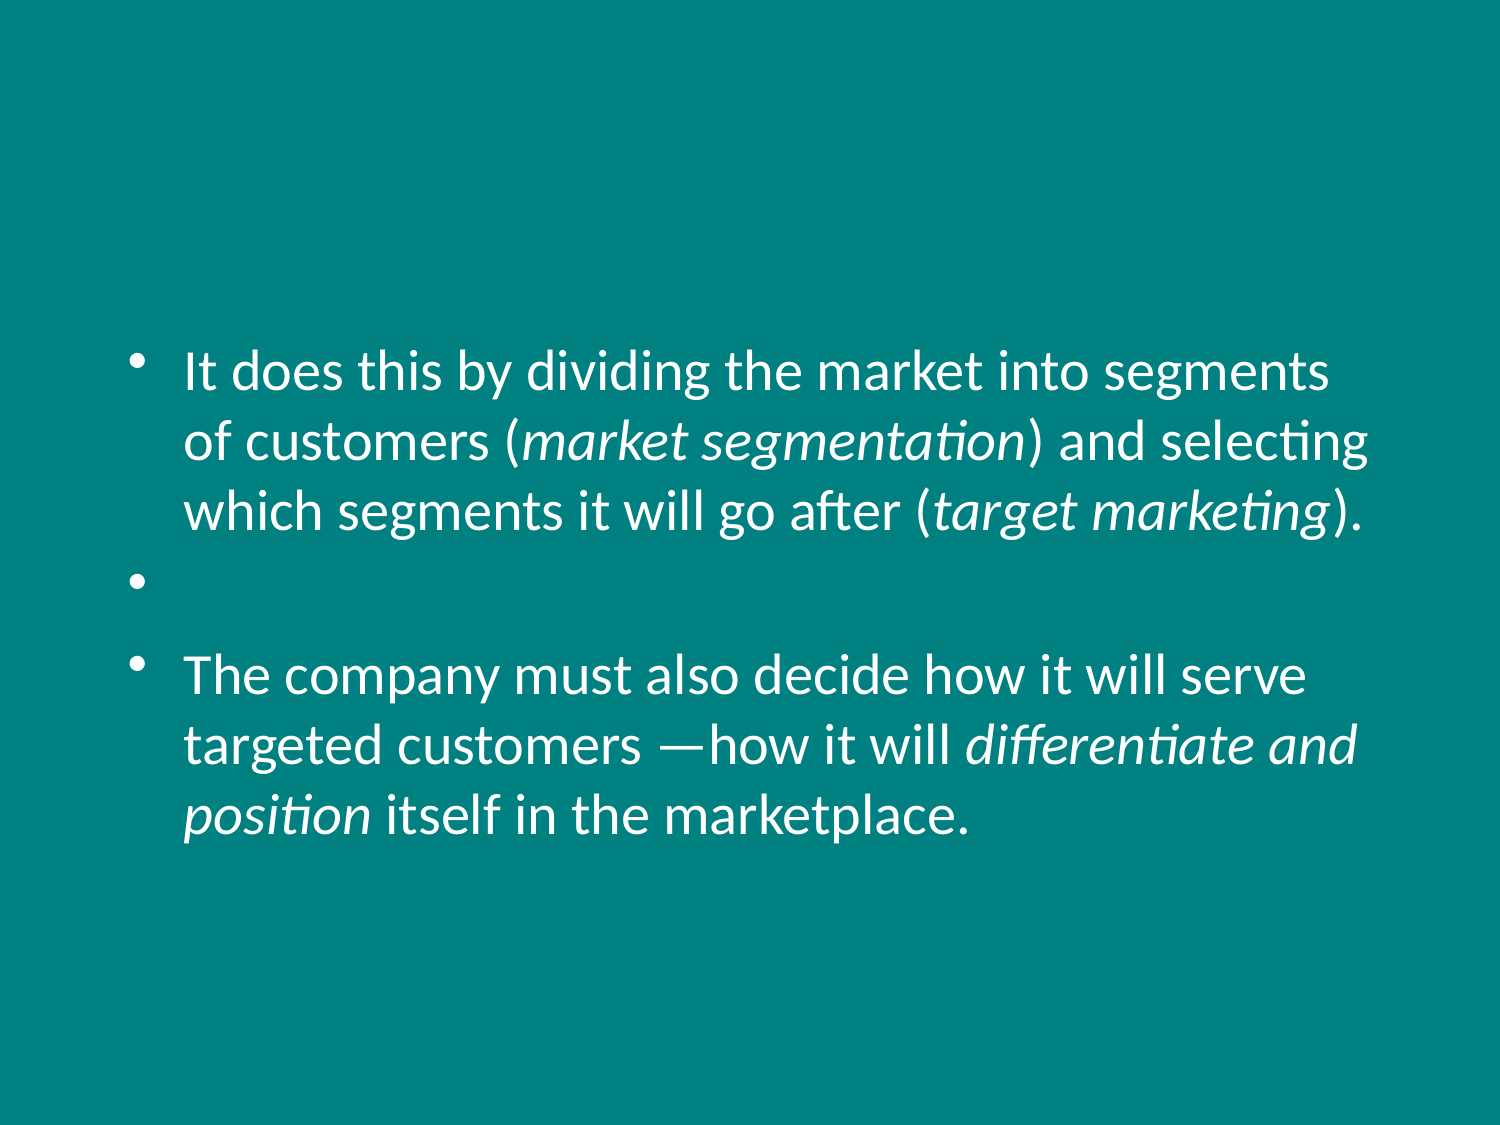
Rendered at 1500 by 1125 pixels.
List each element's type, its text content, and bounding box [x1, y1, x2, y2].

list It does this by dividing the market into segments of customers (market segmentation) and selecting which segments it will go after (target marketing). The company must also decide how it will serve targeted customers —how it will differentiate and position itself in the marketplace. [112, 324, 1388, 1001]
